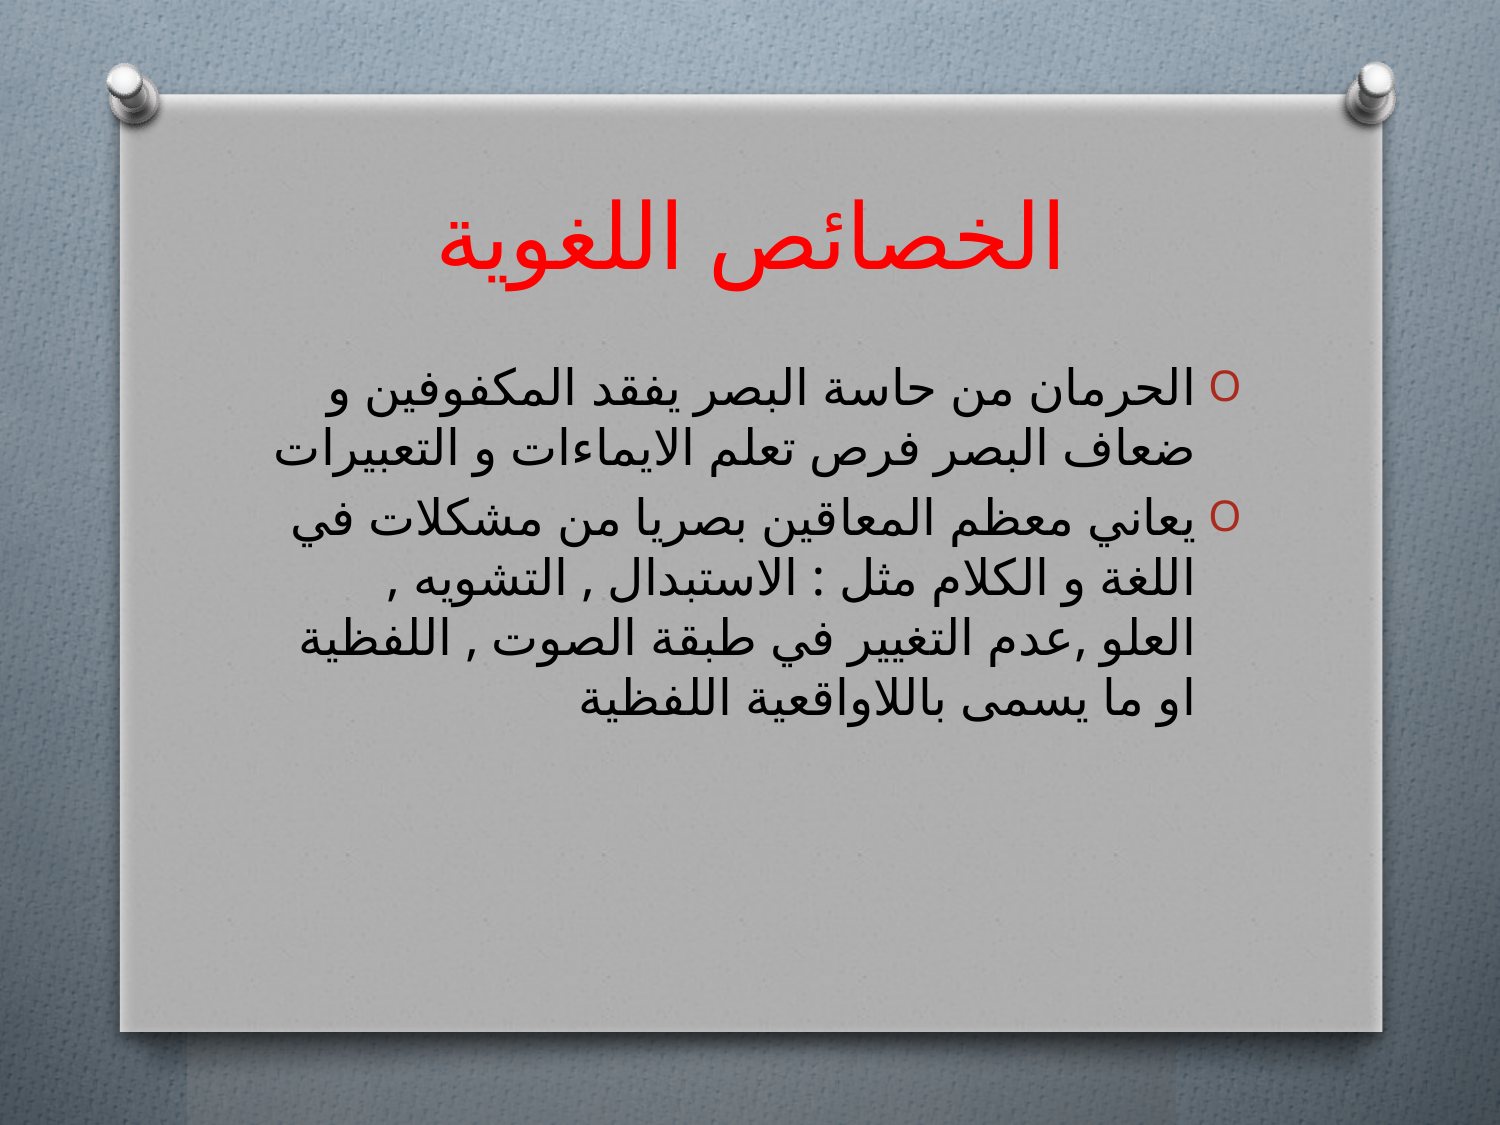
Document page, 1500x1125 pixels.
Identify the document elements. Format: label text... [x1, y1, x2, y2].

list الحرمان من حاسة البصر يفقد المكفوفين و ضعاف البصر فرص تعلم الايماءات و التعبيرات يعاني معظم المعاقين بصريا من مشكلات في اللغة و الكلام مثل : الاستبدال , التشويه , العلو ,عدم التغيير في طبقة الصوت , اللفظية او ما يسمى باللاواقعية اللفظية [240, 347, 1257, 939]
title الخصائص اللغوية [179, 134, 1323, 332]
picture [75, 29, 198, 153]
picture [1317, 35, 1439, 156]
